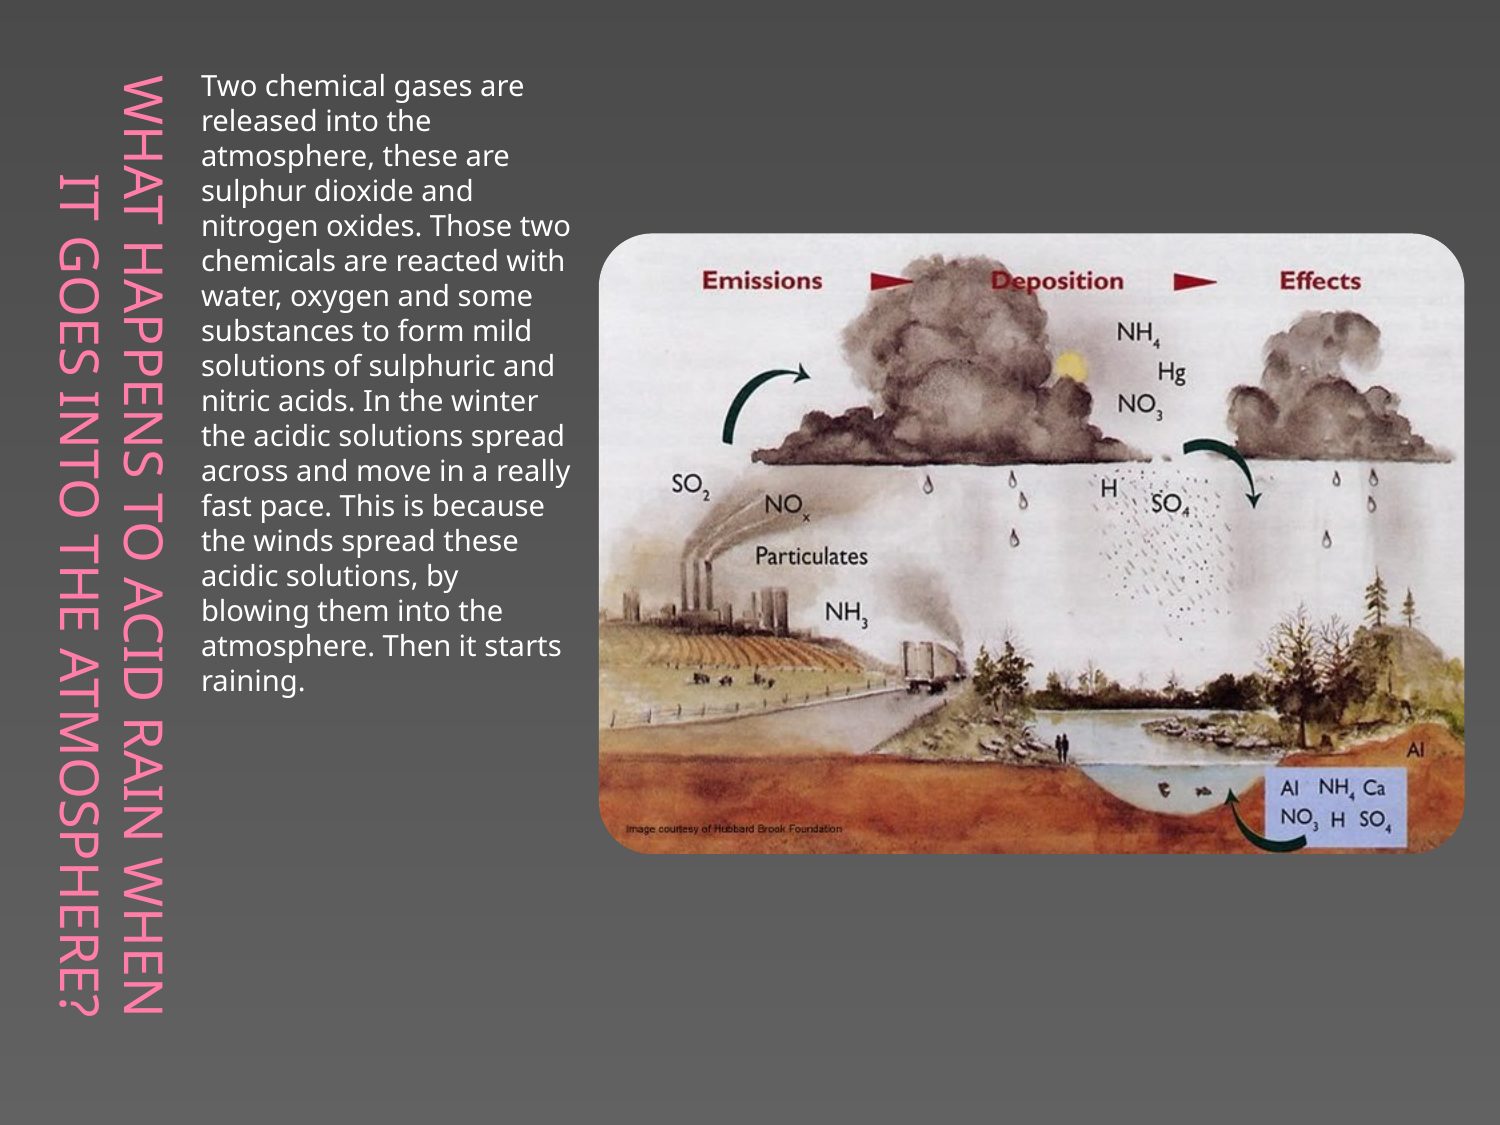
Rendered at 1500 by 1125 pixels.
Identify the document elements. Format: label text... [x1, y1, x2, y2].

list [598, 233, 1465, 855]
title What happens to acid rain when it goes into the atmosphere? [36, 60, 186, 1036]
list Two chemical gases are released into the atmosphere, these are sulphur dioxide and nitrogen oxides. Those two chemicals are reacted with water, oxygen and some substances to form mild solutions of sulphuric and nitric acids. In the winter the acidic solutions spread across and move in a really fast pace. This is because the winds spread these acidic solutions, by blowing them into the atmosphere. Then it starts raining. [186, 60, 587, 1036]
